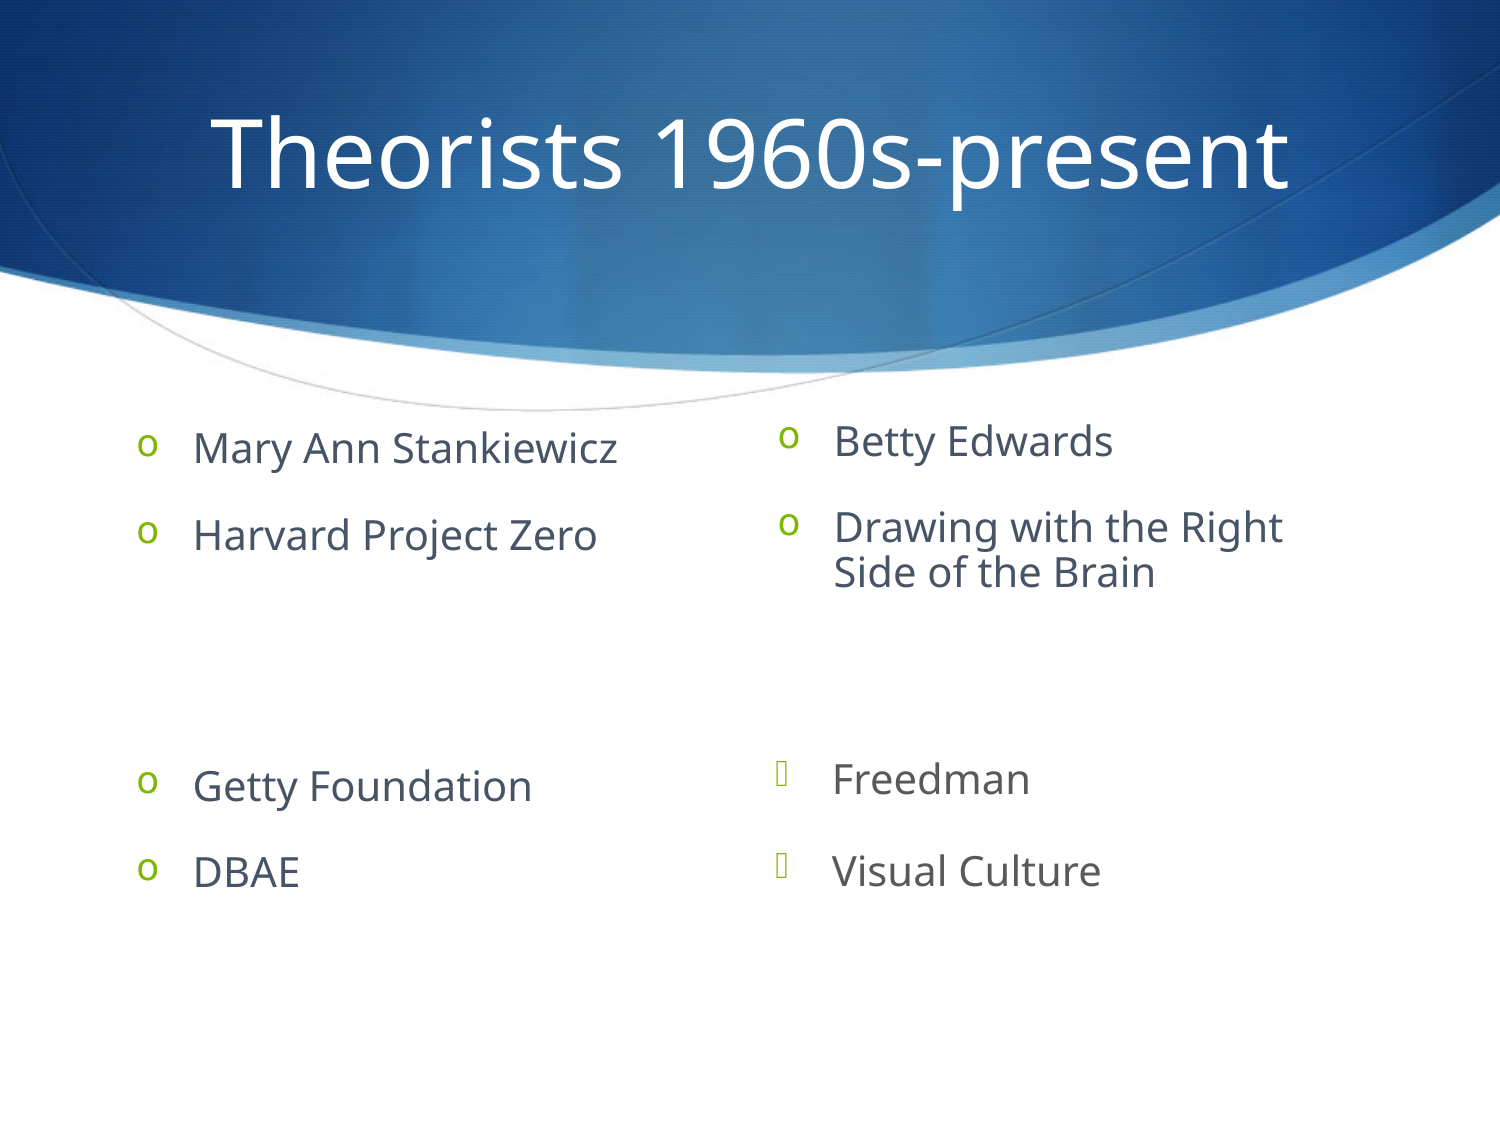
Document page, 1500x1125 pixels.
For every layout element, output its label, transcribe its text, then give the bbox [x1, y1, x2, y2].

list Betty Edwards Drawing with the Right Side of the Brain [762, 412, 1381, 668]
picture [0, 0, 1500, 1125]
list Mary Ann Stankiewicz Harvard Project Zero [121, 420, 740, 675]
title Theorists 1960s-present [75, 56, 1425, 245]
list Freedman Visual Culture [760, 744, 1379, 1000]
list Getty Foundation DBAE [121, 757, 740, 1013]
